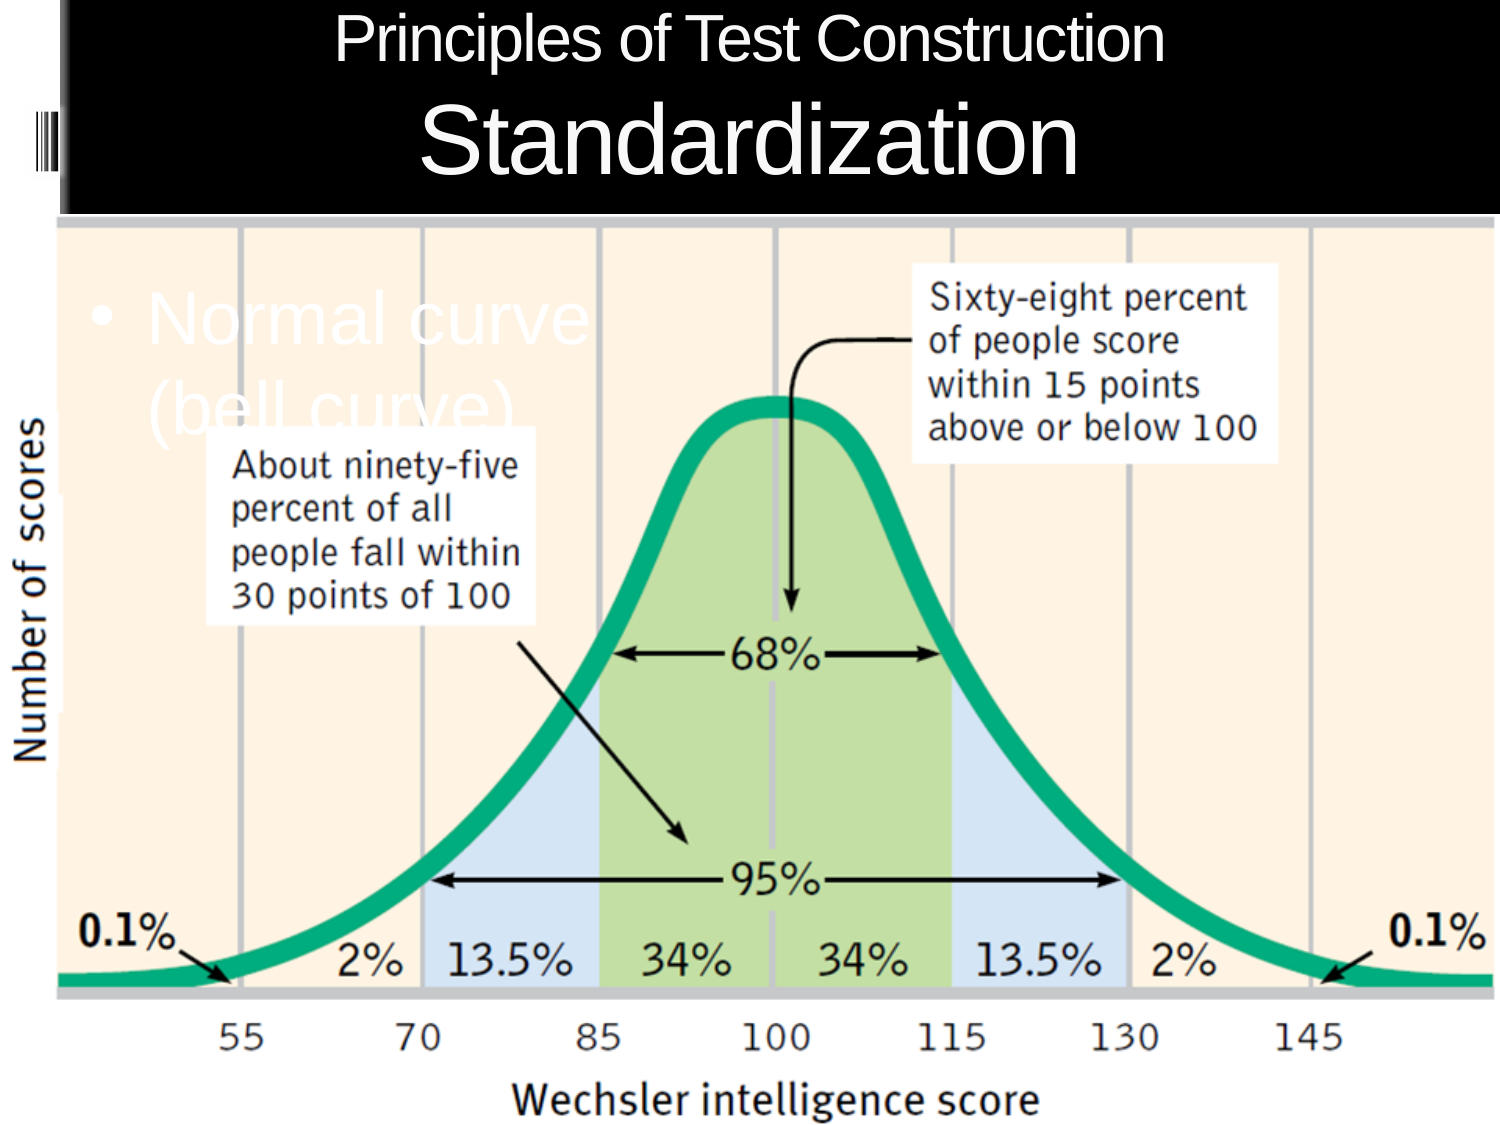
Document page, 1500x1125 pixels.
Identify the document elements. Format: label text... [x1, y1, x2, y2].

title Principles of Test Construction Standardization [0, 0, 1500, 204]
picture [0, 213, 1500, 1125]
